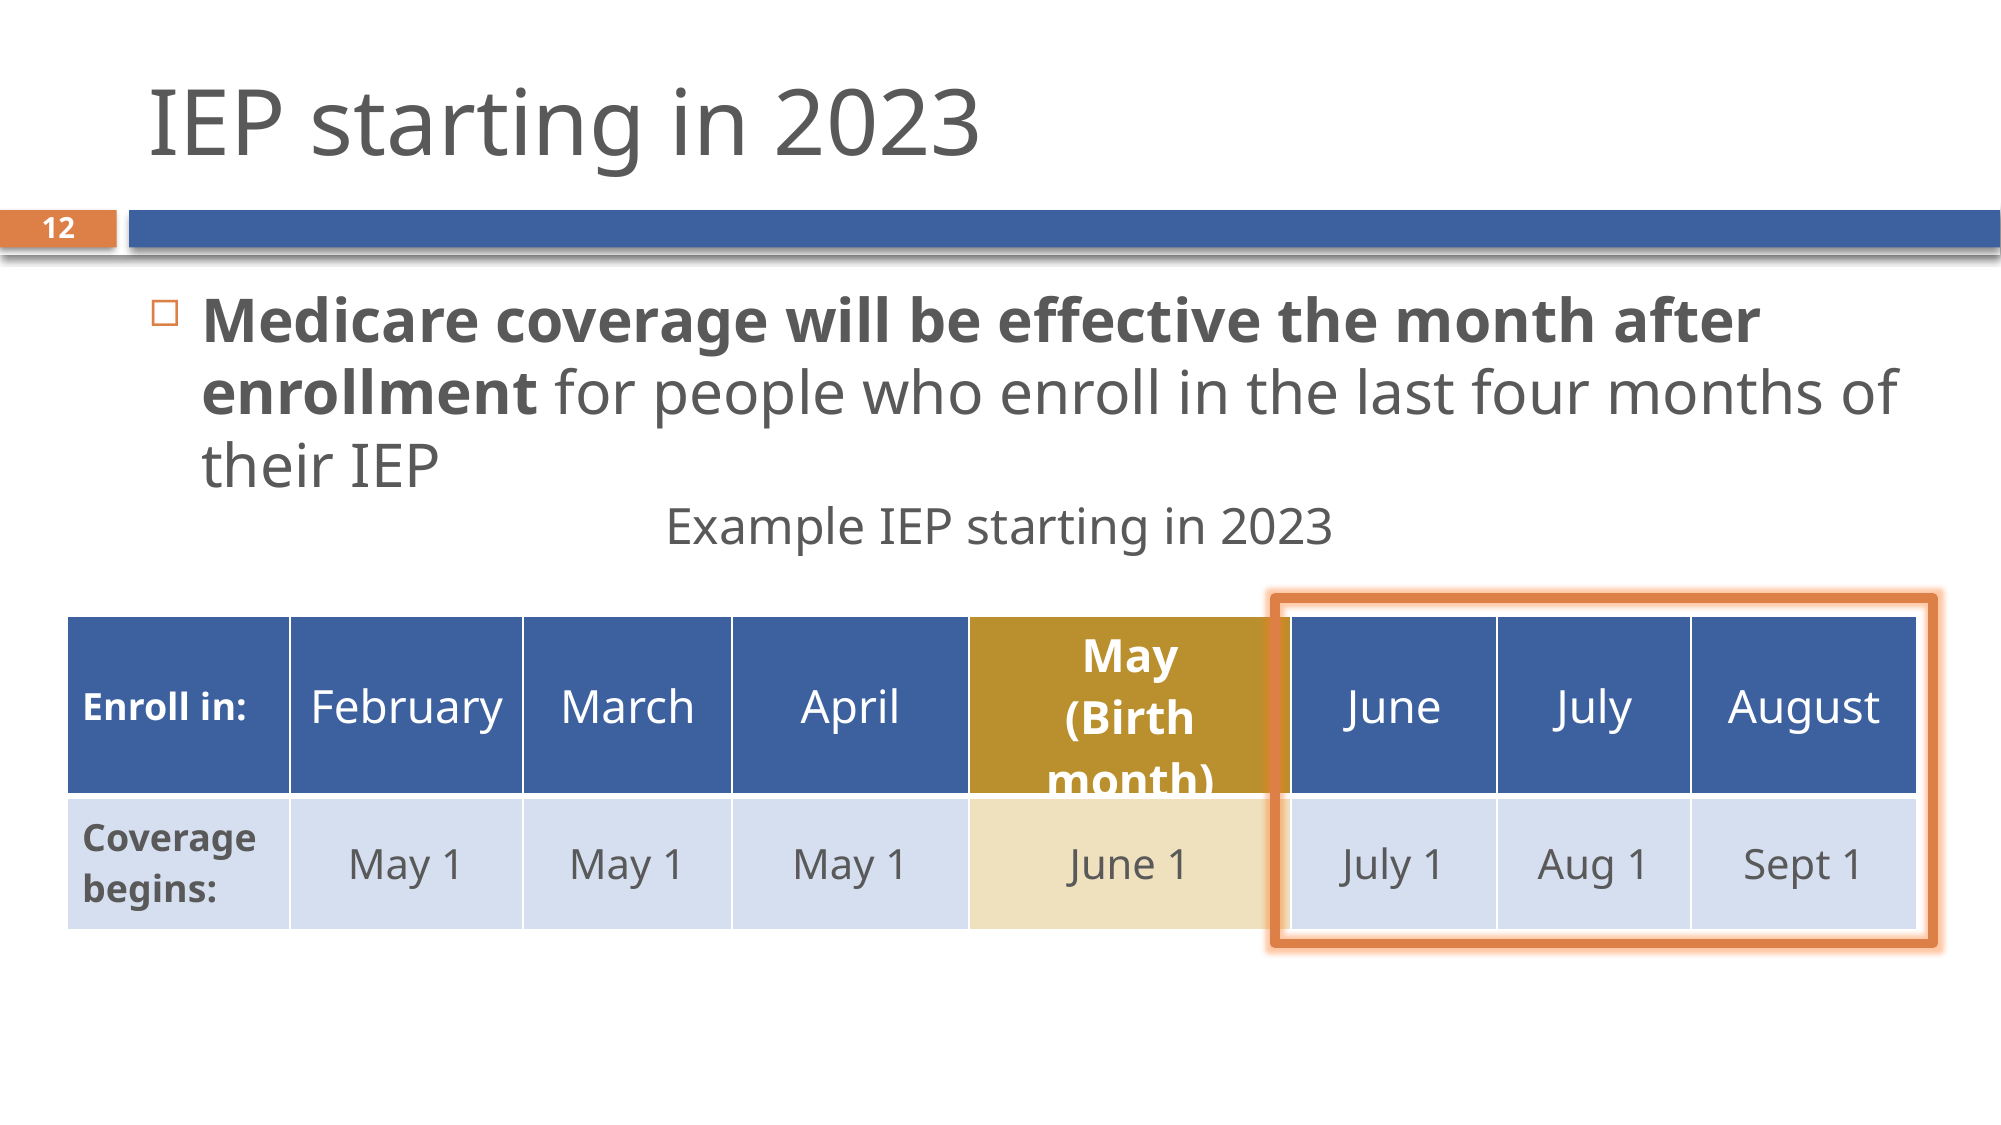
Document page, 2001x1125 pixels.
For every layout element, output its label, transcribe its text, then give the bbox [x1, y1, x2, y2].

table_cell May 1 [733, 799, 968, 929]
slide_number 12 [0, 208, 117, 249]
list Medicare coverage will be effective the month after enrollment for people who enroll in the last four months of their IEP [133, 274, 1918, 478]
title IEP starting in 2023 [133, 37, 1918, 200]
table_header Enroll in: [68, 617, 289, 793]
table_header February [291, 617, 522, 793]
text_box [1273, 596, 1934, 945]
table_cell May 1 [291, 799, 522, 929]
table_cell May 1 [524, 799, 731, 929]
table_header April [733, 617, 968, 793]
table_header May (Birth month) [970, 617, 1269, 793]
text_box Example IEP starting in 2023 [500, 486, 1500, 562]
table_cell June 1 [970, 799, 1265, 929]
table_header March [524, 617, 731, 793]
table_cell Coverage begins: [68, 799, 289, 929]
